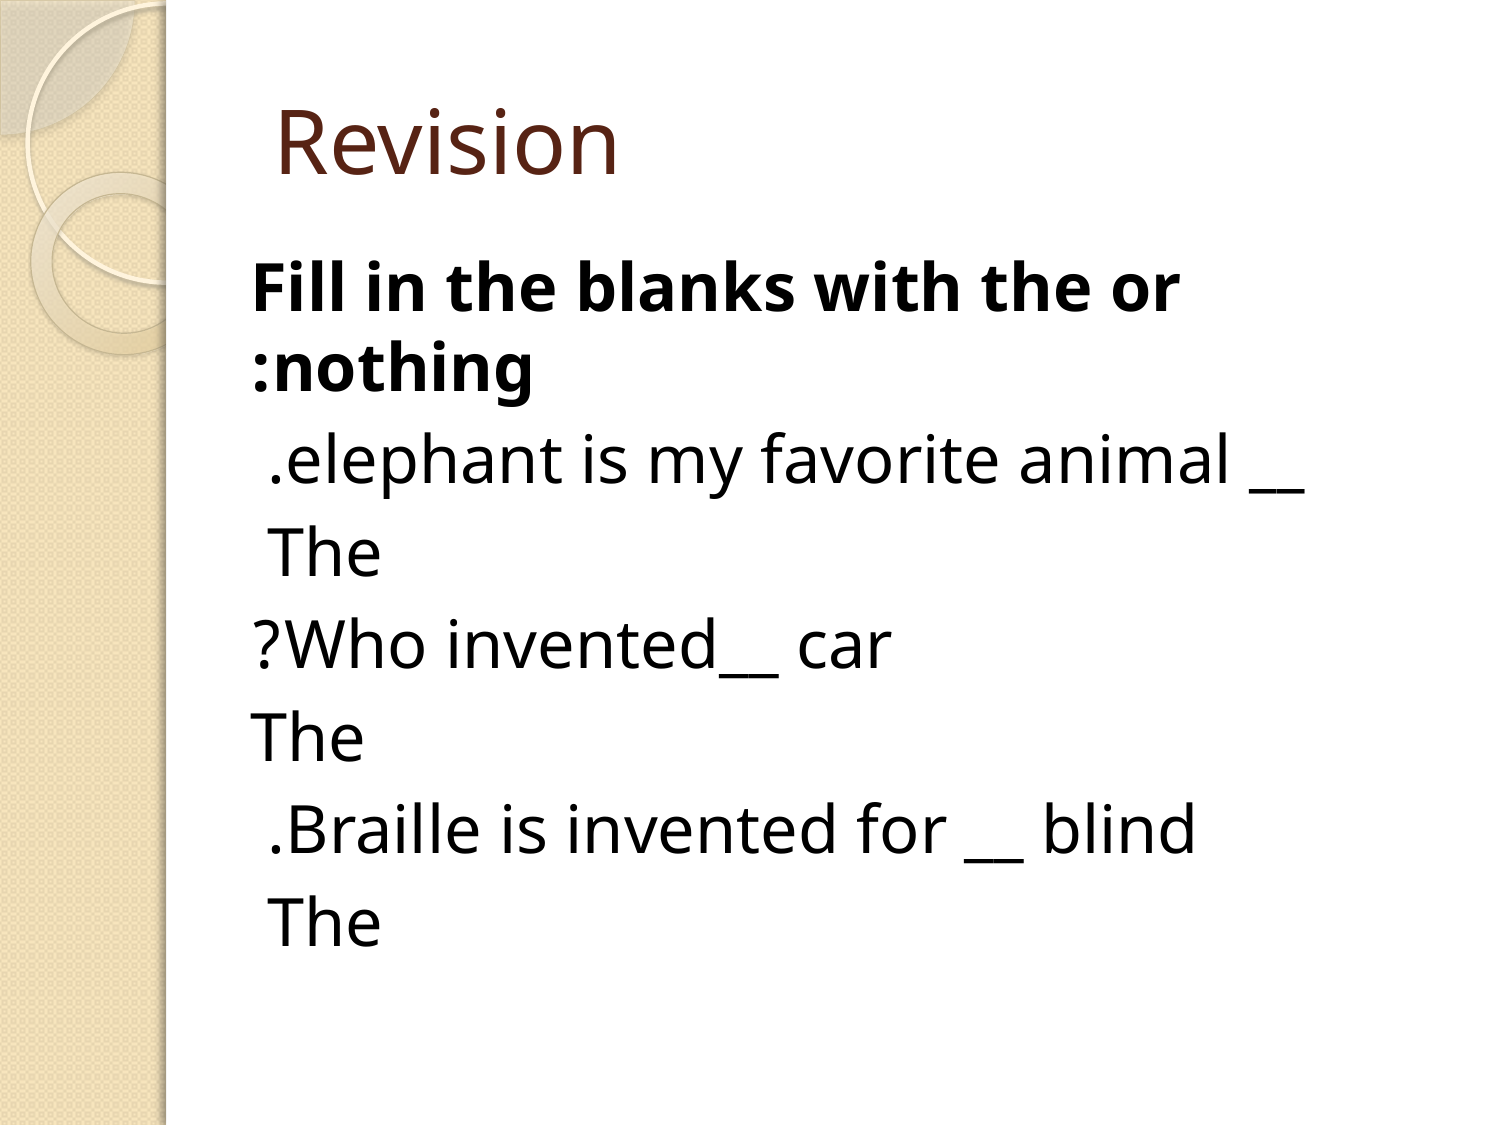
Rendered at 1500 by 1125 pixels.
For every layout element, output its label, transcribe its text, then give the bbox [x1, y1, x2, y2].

title Revision [235, 45, 1466, 233]
list Fill in the blanks with the or nothing: __ elephant is my favorite animal. The Who invented__ car? The Braille is invented for __ blind. The [235, 237, 1466, 1025]
